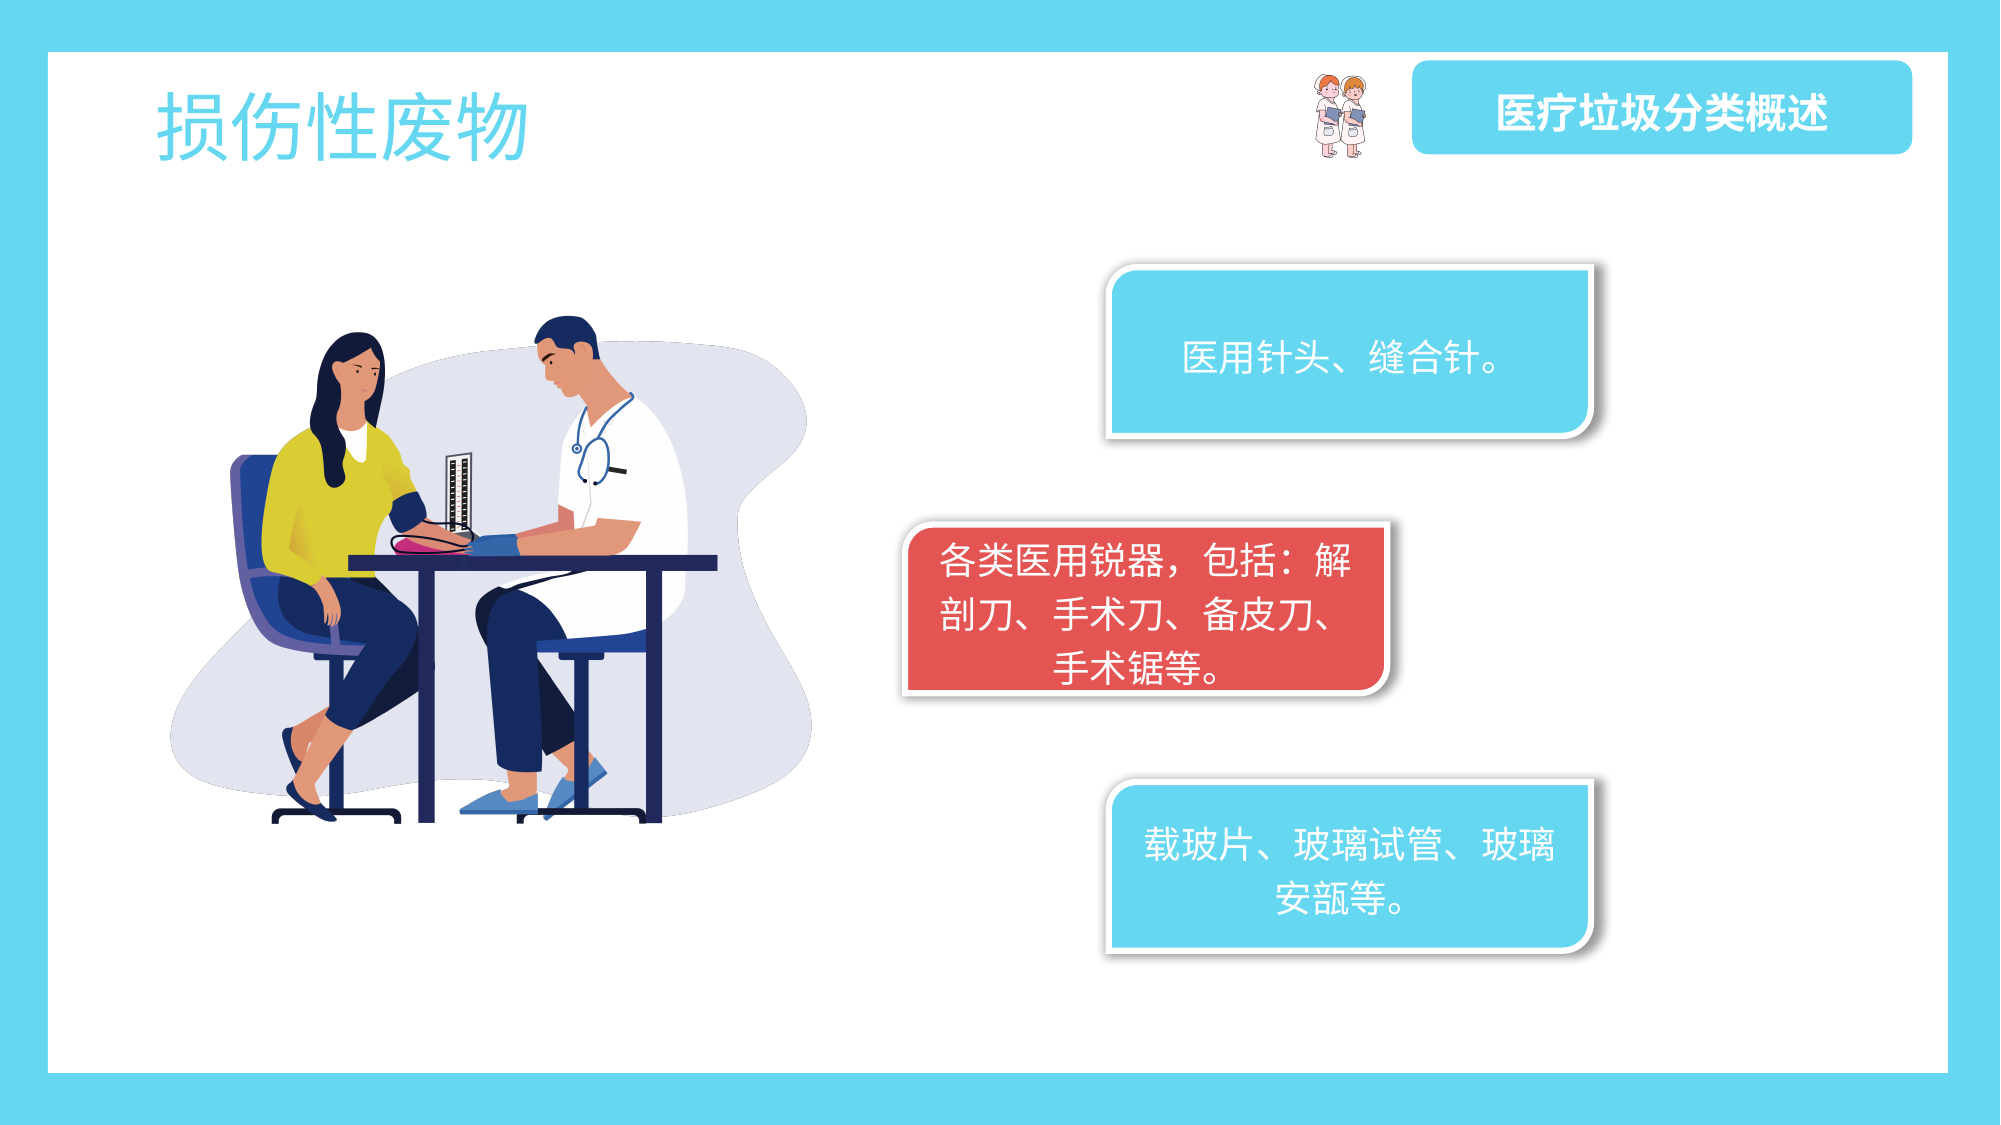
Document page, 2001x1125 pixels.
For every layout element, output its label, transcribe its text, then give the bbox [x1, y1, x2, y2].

text_box 损伤性废物 [41, 54, 645, 178]
text_box 医用针头、缝合针。 [1107, 266, 1592, 437]
text_box 医疗垃圾分类概述 [1411, 59, 1914, 156]
text_box 各类医用锐器，包括：解剖刀、手术刀、备皮刀、手术锯等。 [903, 523, 1389, 695]
picture [1272, 64, 1416, 167]
picture [146, 267, 836, 858]
text_box 载玻片、玻璃试管、玻璃安瓿等。 [1107, 780, 1592, 952]
